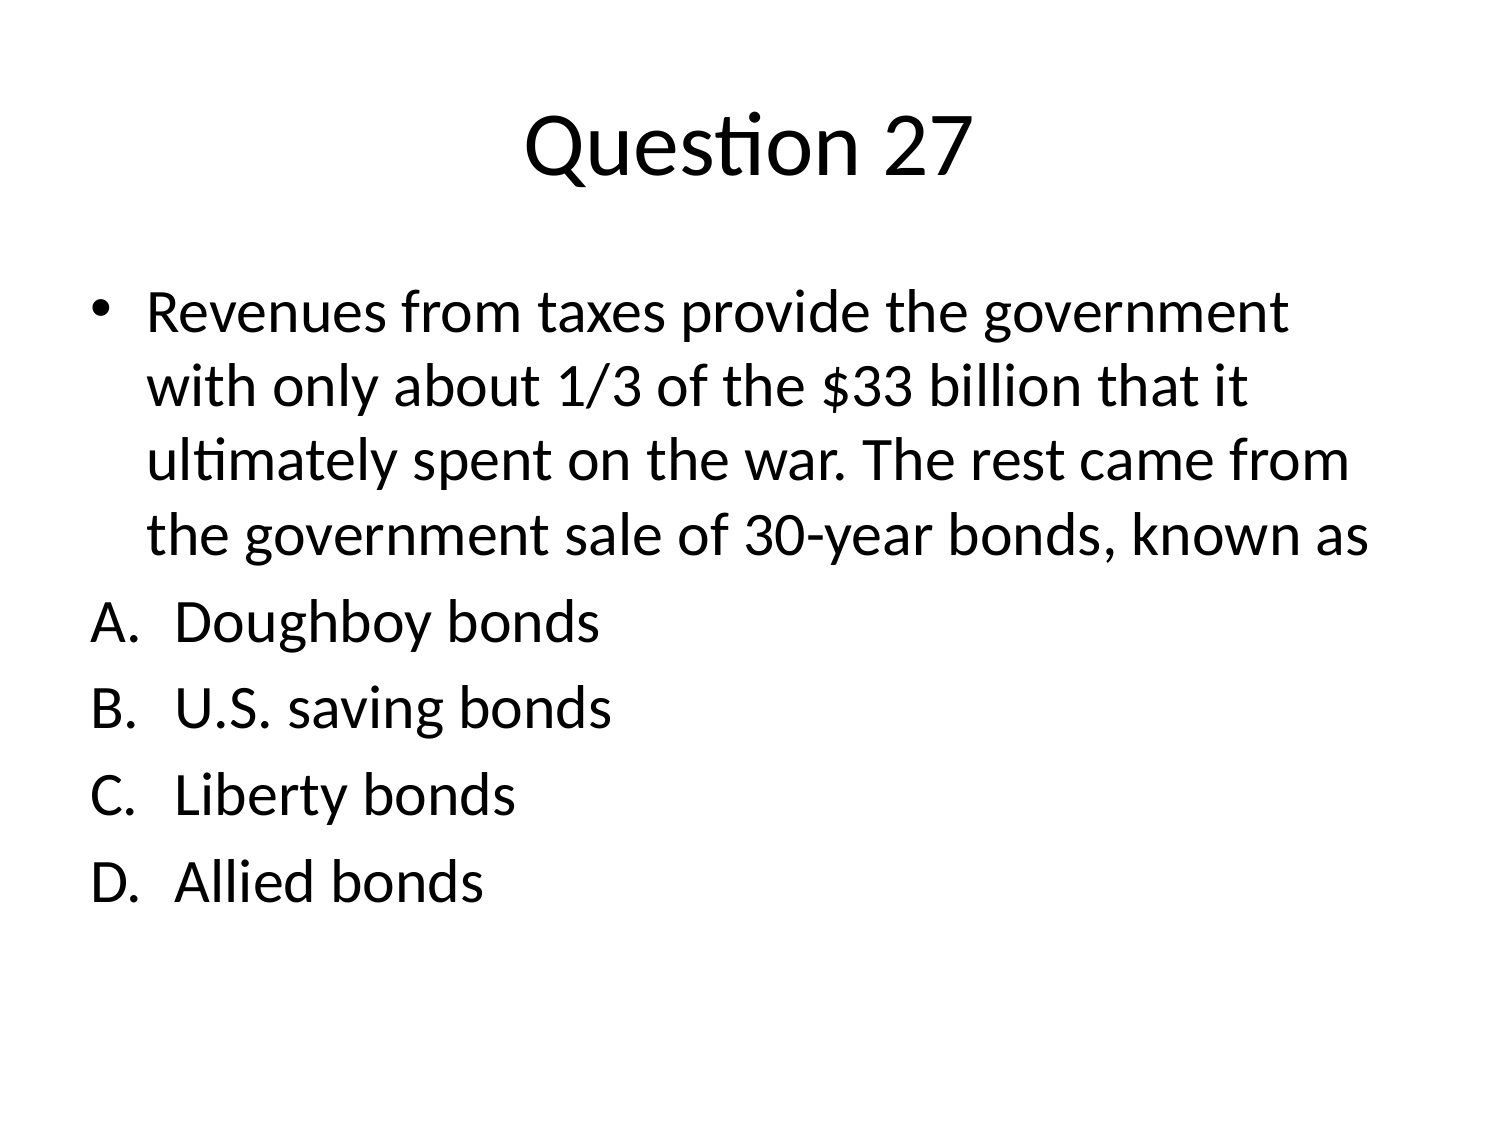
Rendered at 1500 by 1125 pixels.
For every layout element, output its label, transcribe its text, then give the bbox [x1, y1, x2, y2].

list Revenues from taxes provide the government with only about 1/3 of the $33 billion that it ultimately spent on the war. The rest came from the government sale of 30-year bonds, known as Doughboy bonds U.S. saving bonds Liberty bonds Allied bonds [75, 262, 1425, 1005]
title Question 27 [75, 45, 1425, 233]
